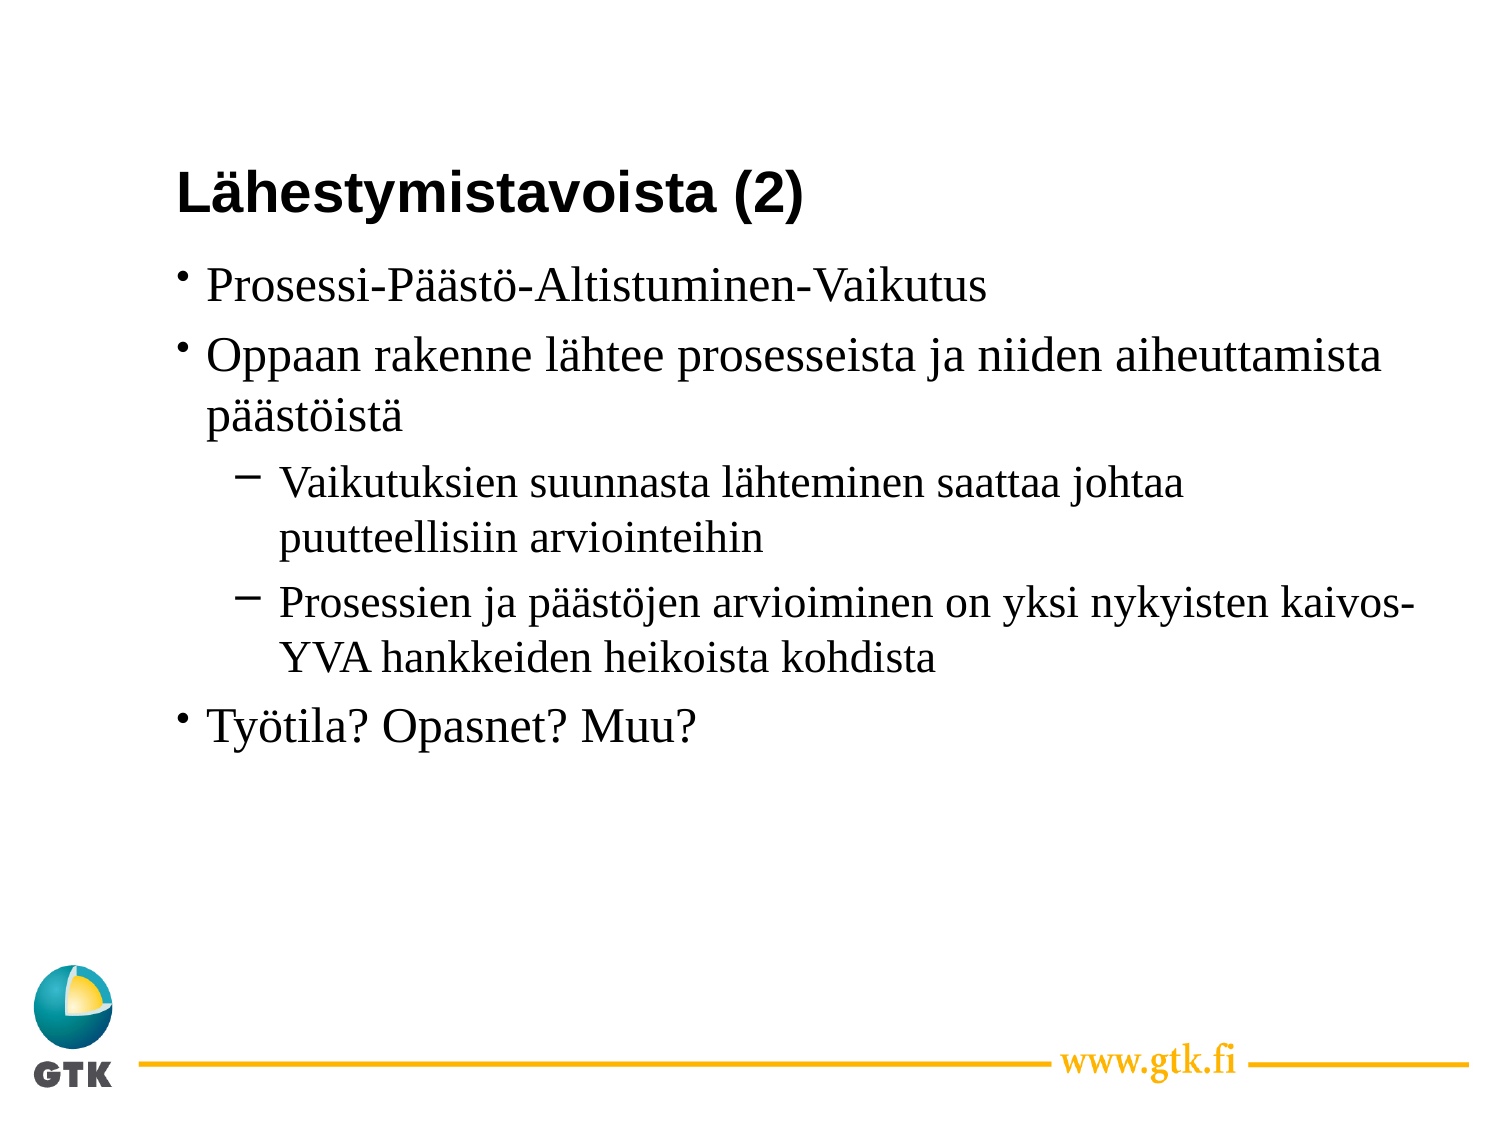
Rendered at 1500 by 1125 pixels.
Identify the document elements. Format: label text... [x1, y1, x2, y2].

title Lähestymistavoista (2) [161, 31, 1448, 232]
picture [131, 1032, 1478, 1092]
picture [28, 952, 118, 1094]
list Prosessi-Päästö-Altistuminen-Vaikutus Oppaan rakenne lähtee prosesseista ja niiden aiheuttamista päästöistä Vaikutuksien suunnasta lähteminen saattaa johtaa puutteellisiin arviointeihin Prosessien ja päästöjen arvioiminen on yksi nykyisten kaivos-YVA hankkeiden heikoista kohdista Työtila? Opasnet? Muu? [161, 243, 1448, 1000]
